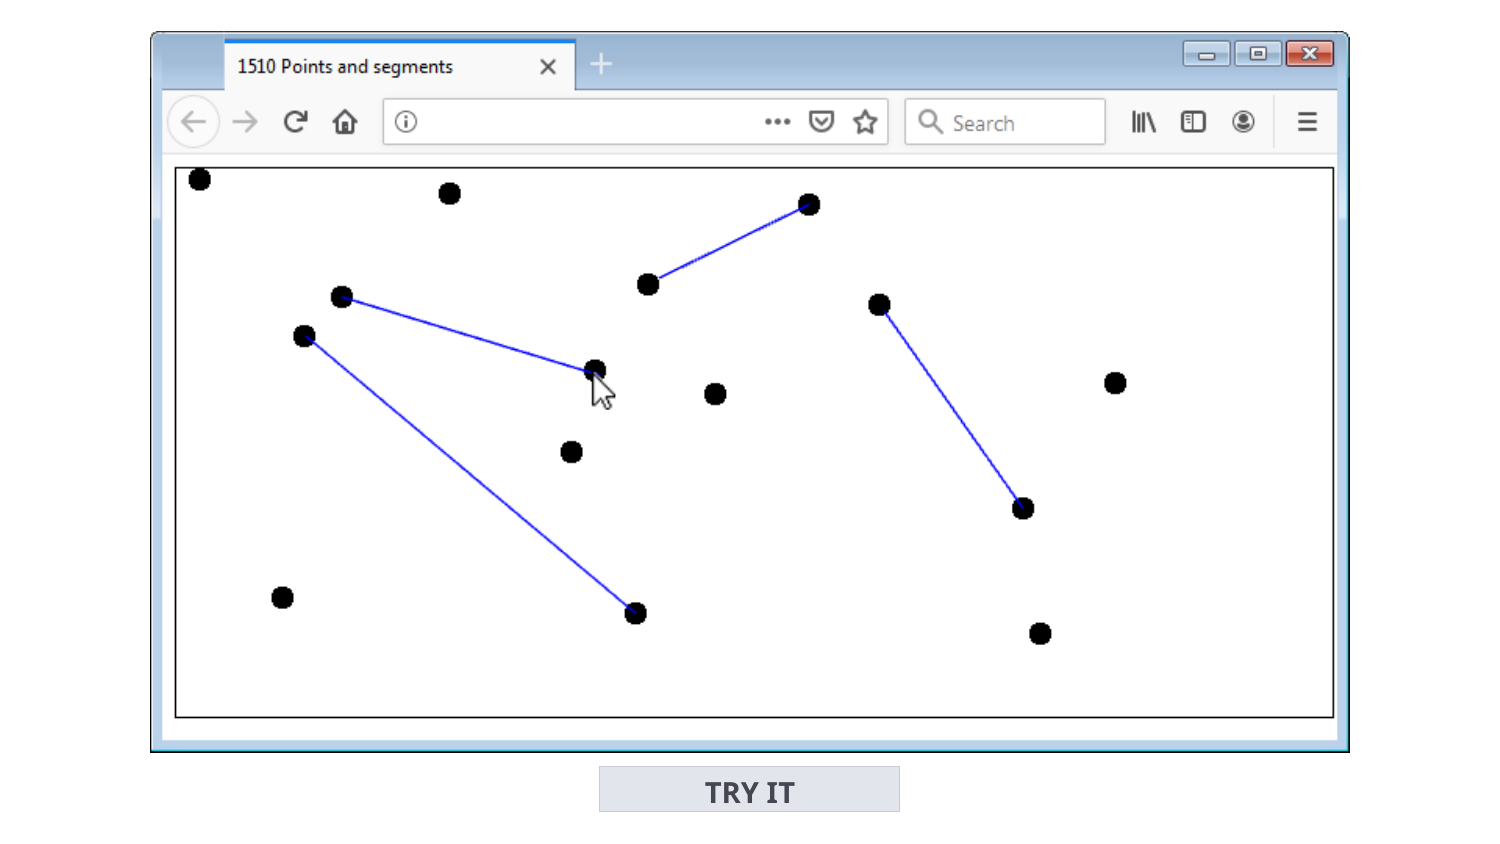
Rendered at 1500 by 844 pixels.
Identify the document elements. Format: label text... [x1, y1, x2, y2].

picture [149, 31, 1351, 753]
text_box TRY IT [599, 766, 900, 812]
